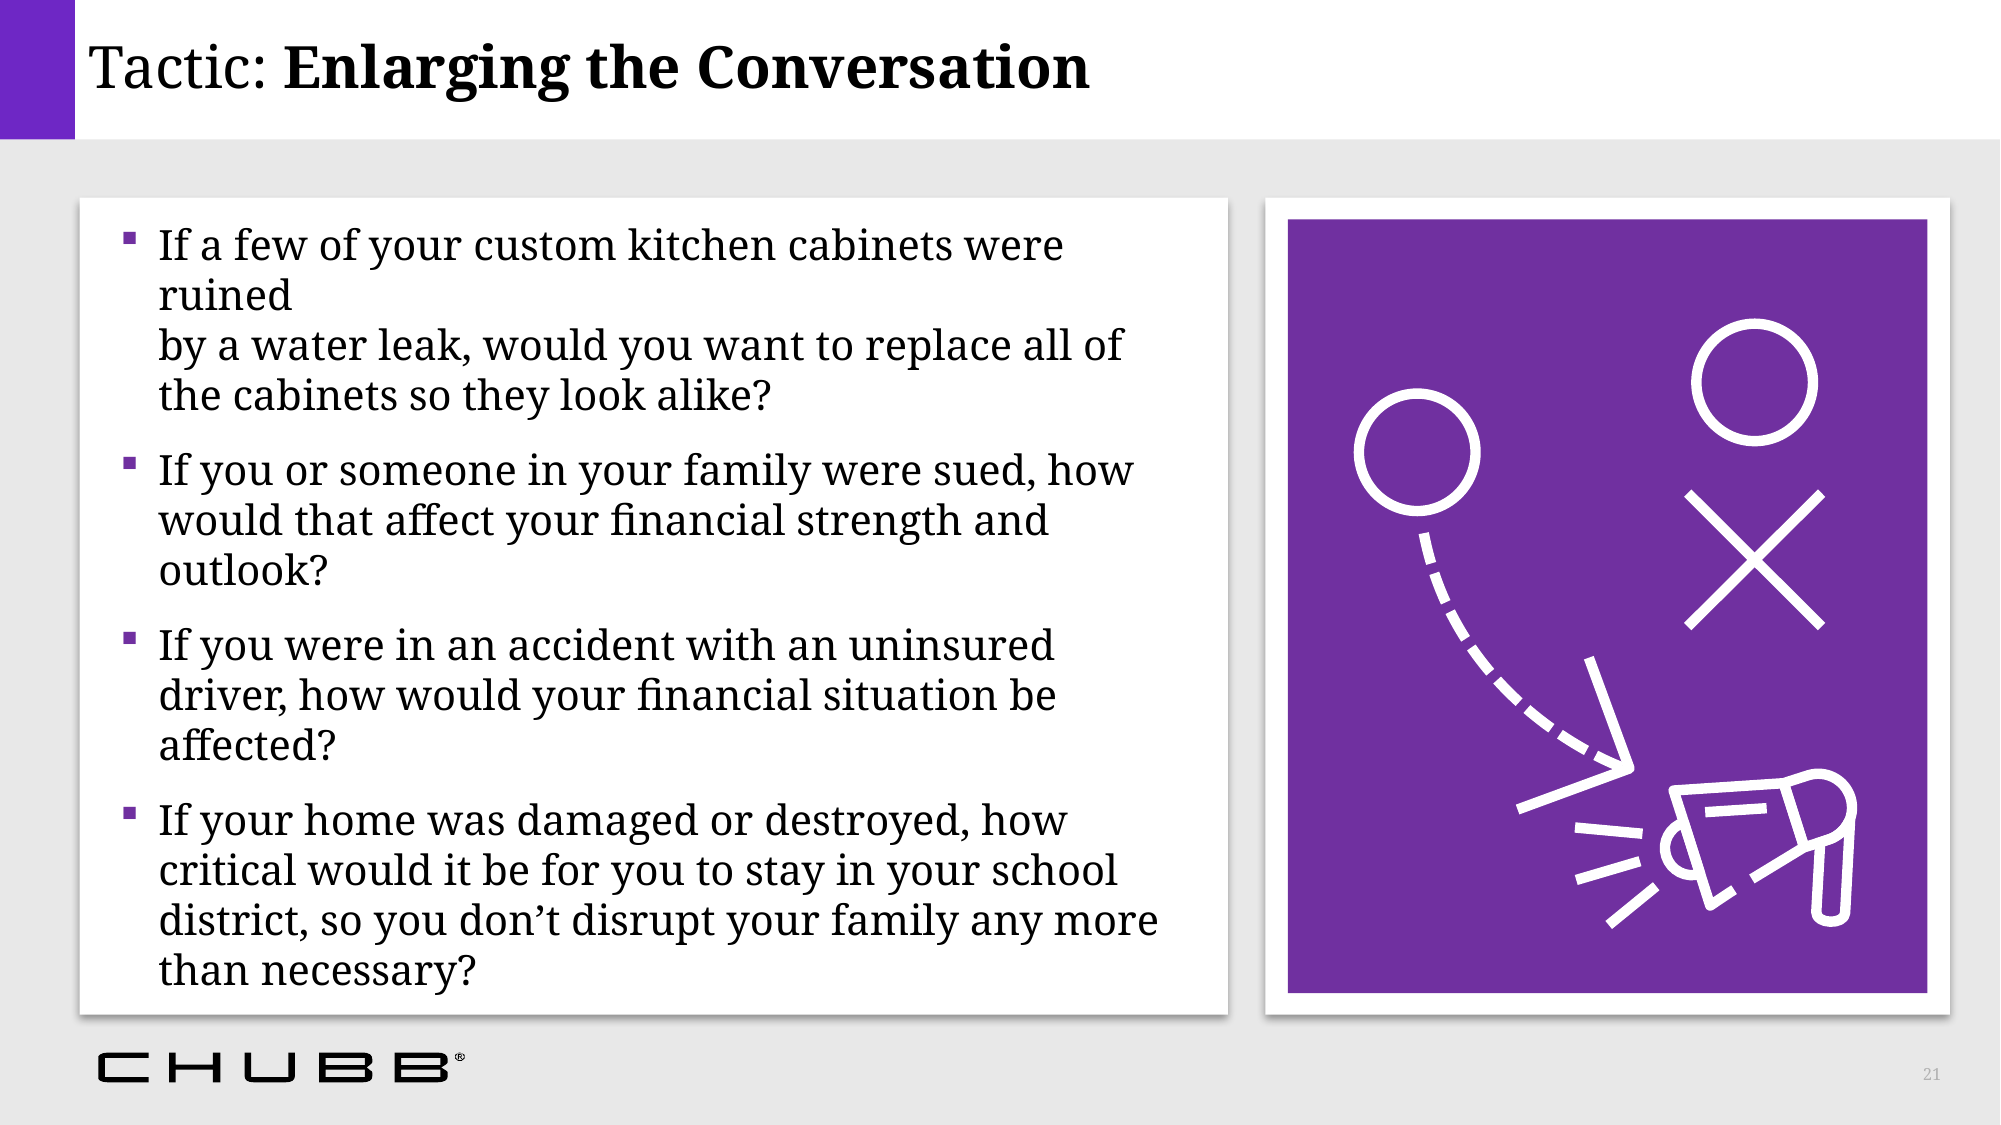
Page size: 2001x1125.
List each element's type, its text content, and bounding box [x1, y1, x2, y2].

text_box If a few of your custom kitchen cabinets were ruined by a water leak, would you want to replace all of the cabinets so they look alike? If you or someone in your family were sued, how would that affect your financial strength and outlook? If you were in an accident with an uninsured driver, how would your financial situation be affected? If your home was damaged or destroyed, how critical would it be for you to stay in your school district, so you don’t disrupt your family any more than necessary? [104, 210, 1193, 1002]
text_box [1265, 197, 1950, 1015]
text_box [79, 197, 1228, 1015]
text_box [1696, 323, 1813, 442]
title Tactic: Enlarging the Conversation [73, 14, 1863, 126]
text_box [1358, 393, 1476, 512]
slide_number 21 [1849, 1033, 1957, 1094]
text_box [1287, 218, 1928, 994]
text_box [1574, 761, 1866, 947]
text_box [1687, 493, 1822, 627]
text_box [1416, 538, 1637, 808]
